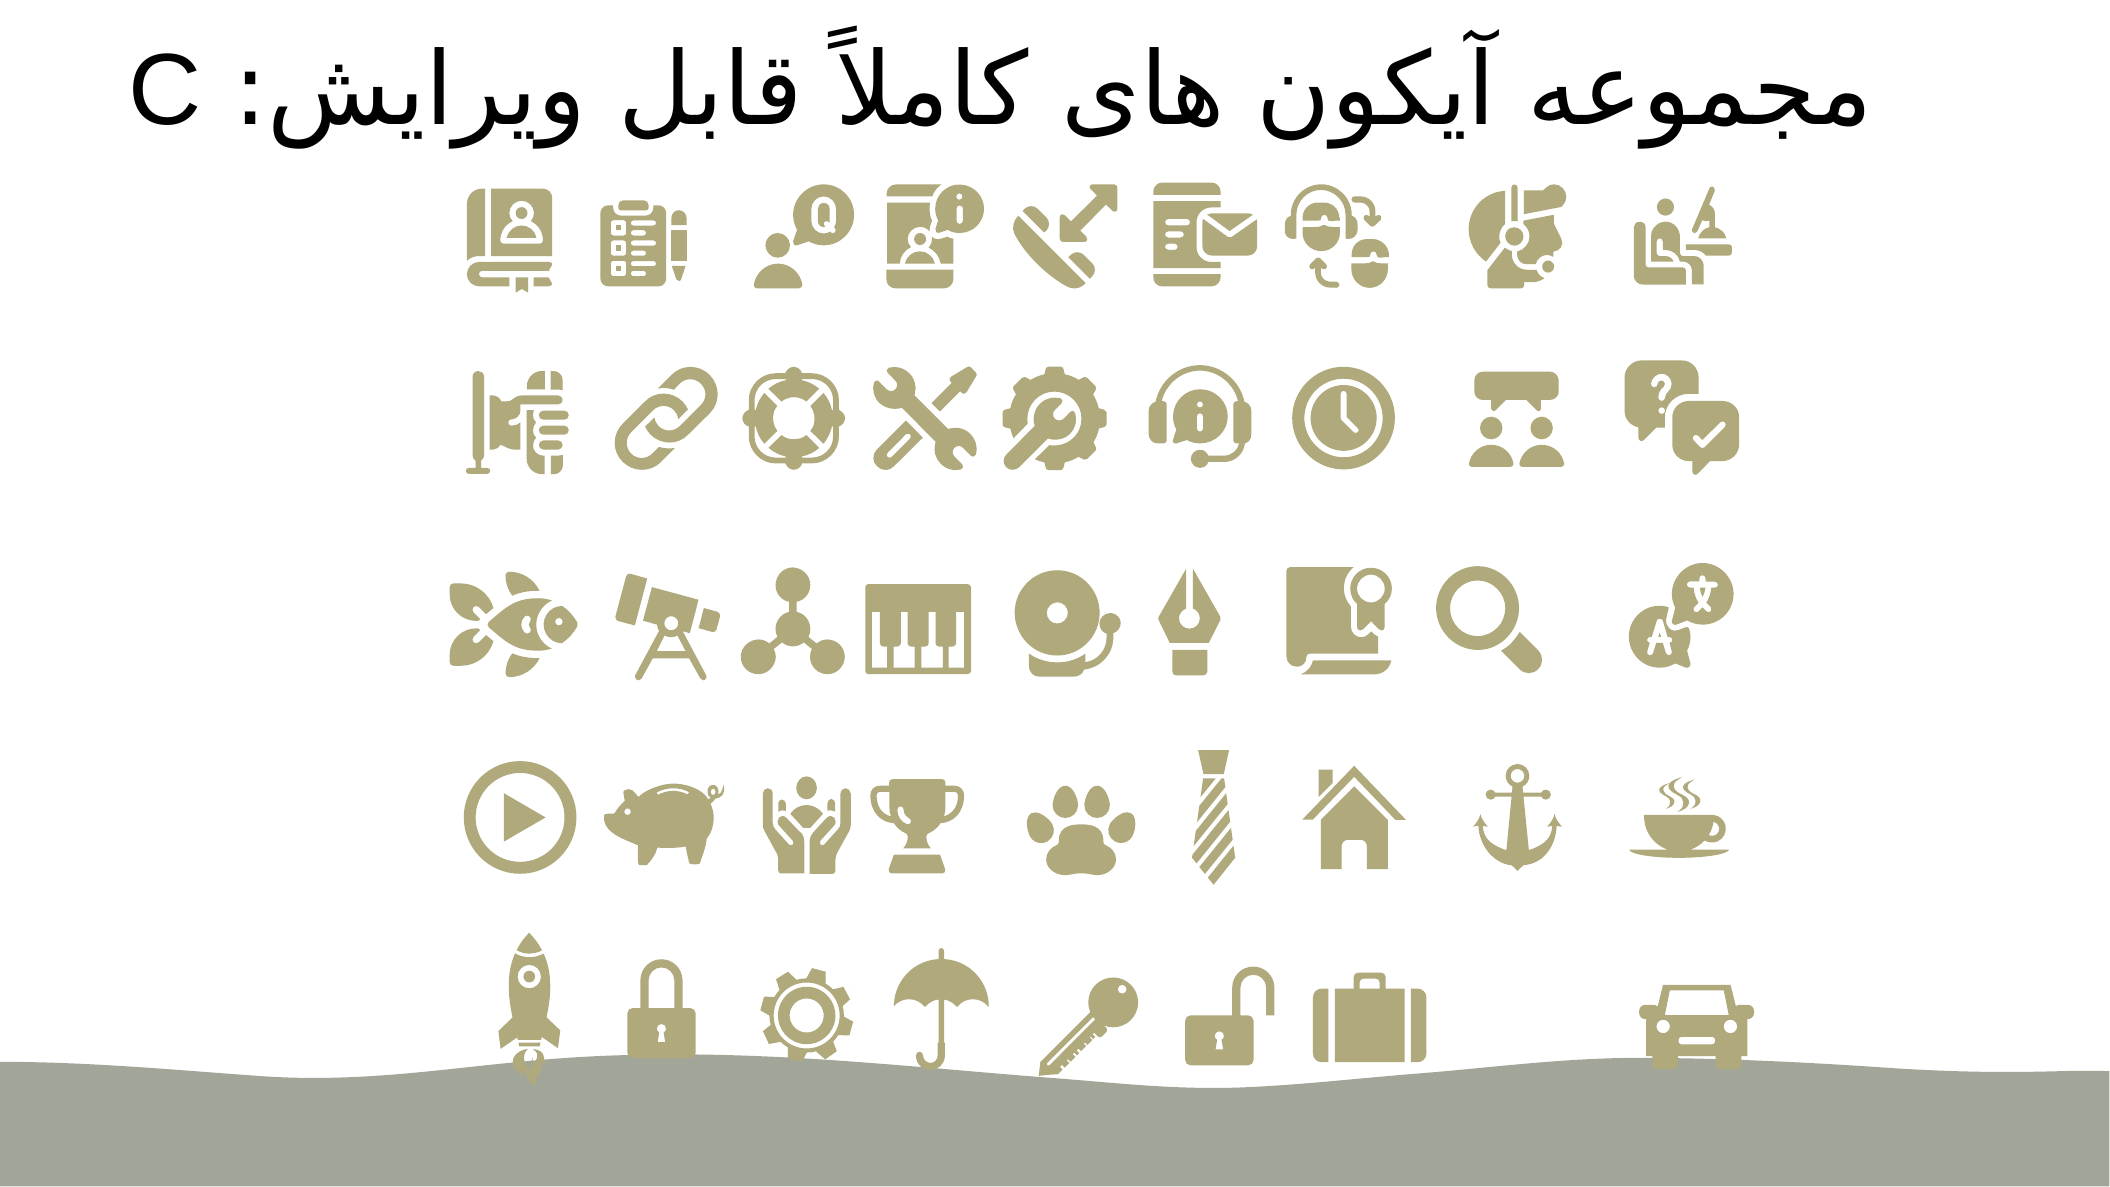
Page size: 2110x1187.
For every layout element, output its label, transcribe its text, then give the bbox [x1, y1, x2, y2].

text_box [1633, 186, 1732, 285]
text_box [1624, 360, 1740, 475]
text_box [1468, 371, 1565, 467]
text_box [1436, 566, 1544, 674]
text_box [1334, 972, 1405, 1063]
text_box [1286, 567, 1392, 675]
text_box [1011, 184, 1118, 289]
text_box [762, 776, 851, 874]
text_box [1292, 366, 1396, 470]
text_box [516, 932, 543, 954]
list مجموعه آیکون های کاملاً قابل ویرایش: C [0, 28, 2003, 155]
text_box [463, 761, 577, 874]
text_box [1410, 988, 1427, 1063]
text_box [1629, 814, 1730, 858]
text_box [1014, 570, 1121, 677]
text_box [1002, 366, 1107, 471]
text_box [612, 366, 721, 470]
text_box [1024, 785, 1138, 876]
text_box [1148, 365, 1252, 468]
text_box [893, 948, 989, 1071]
text_box [1473, 763, 1562, 871]
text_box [1153, 182, 1258, 287]
text_box [1659, 777, 1689, 813]
text_box [1199, 827, 1233, 874]
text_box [465, 370, 569, 475]
text_box [1320, 786, 1388, 870]
text_box [1207, 845, 1236, 885]
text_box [600, 200, 687, 287]
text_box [1157, 568, 1221, 676]
text_box [1191, 810, 1231, 864]
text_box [753, 184, 855, 289]
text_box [886, 184, 985, 289]
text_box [615, 573, 721, 681]
text_box [1312, 988, 1329, 1063]
text_box [865, 584, 972, 675]
text_box [1193, 793, 1228, 847]
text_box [870, 779, 965, 874]
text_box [466, 188, 554, 293]
text_box [603, 783, 725, 866]
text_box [1284, 184, 1390, 288]
text_box [1682, 779, 1701, 809]
text_box [760, 968, 854, 1063]
text_box [1196, 778, 1226, 823]
text_box [1038, 977, 1139, 1076]
text_box [512, 1048, 546, 1085]
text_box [449, 571, 579, 678]
text_box [1639, 984, 1755, 1070]
text_box [498, 953, 561, 1049]
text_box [871, 366, 979, 471]
text_box [627, 959, 696, 1059]
text_box [1483, 972, 1582, 1073]
text_box [1198, 750, 1230, 775]
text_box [1628, 563, 1734, 668]
text_box [1302, 765, 1406, 820]
text_box [1185, 966, 1275, 1066]
text_box [742, 366, 846, 470]
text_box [1468, 184, 1568, 289]
text_box [740, 567, 845, 675]
